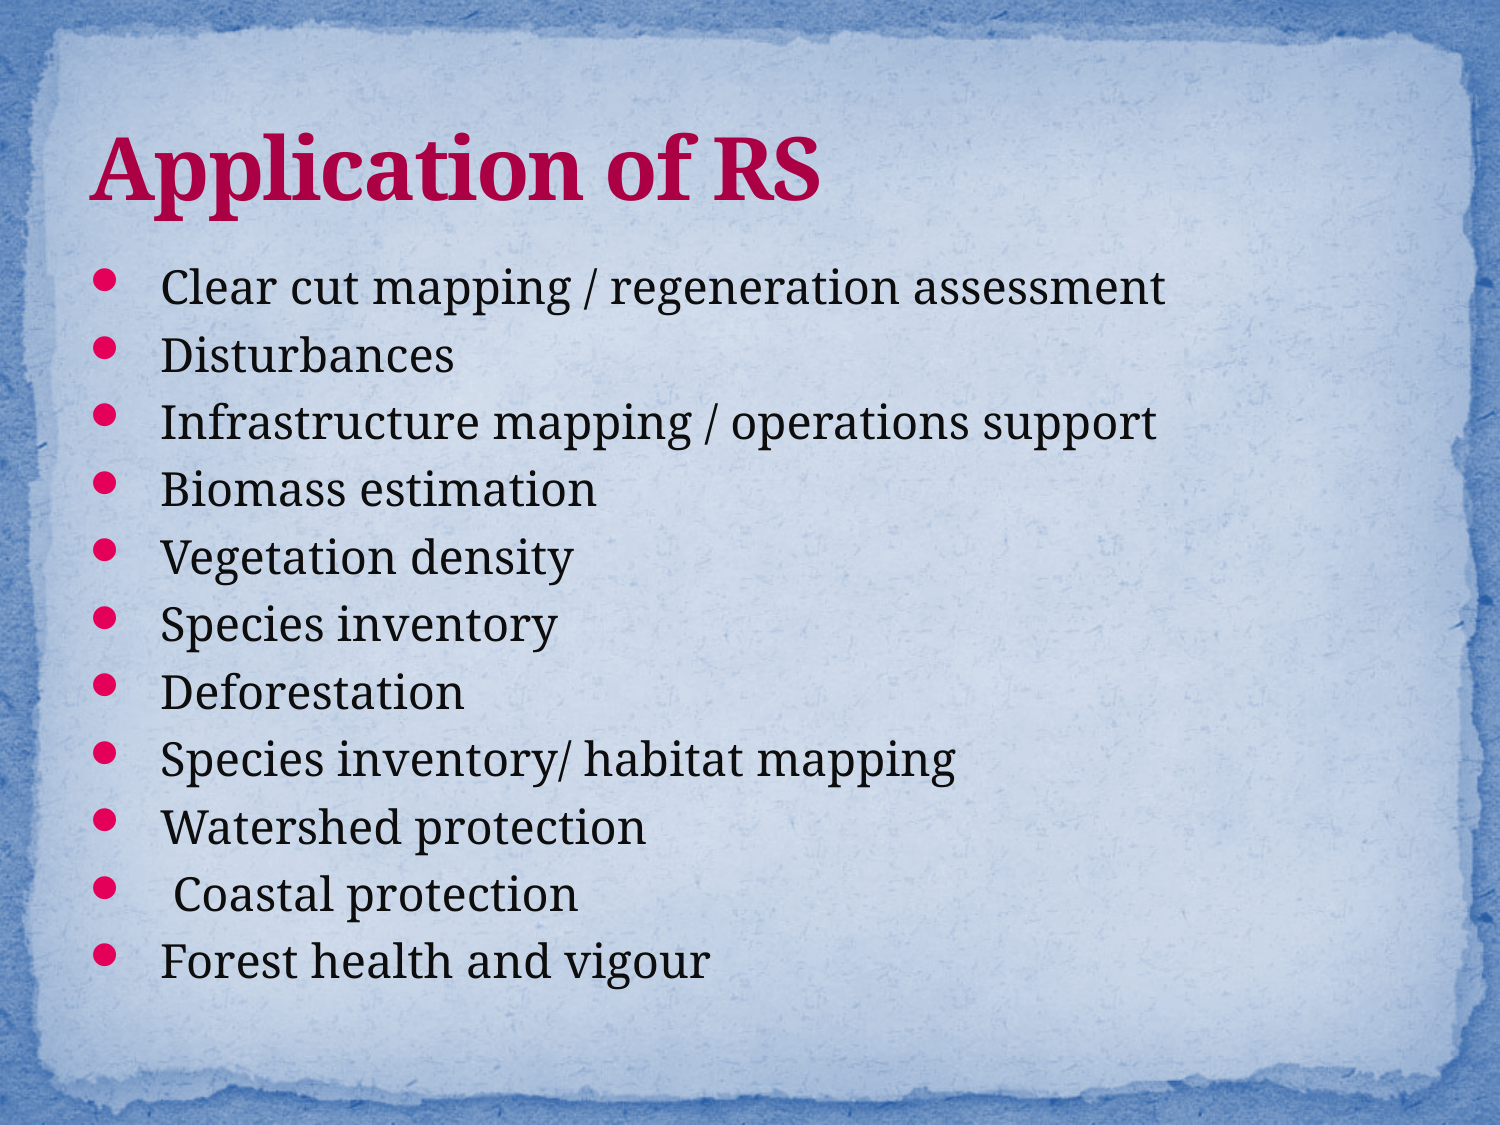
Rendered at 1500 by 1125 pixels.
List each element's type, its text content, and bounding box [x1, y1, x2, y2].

list Clear cut mapping / regeneration assessment Disturbances Infrastructure mapping / operations support Biomass estimation Vegetation density Species inventory Deforestation Species inventory/ habitat mapping Watershed protection Coastal protection Forest health and vigour [75, 249, 1425, 1000]
title Application of RS [74, 24, 1425, 225]
